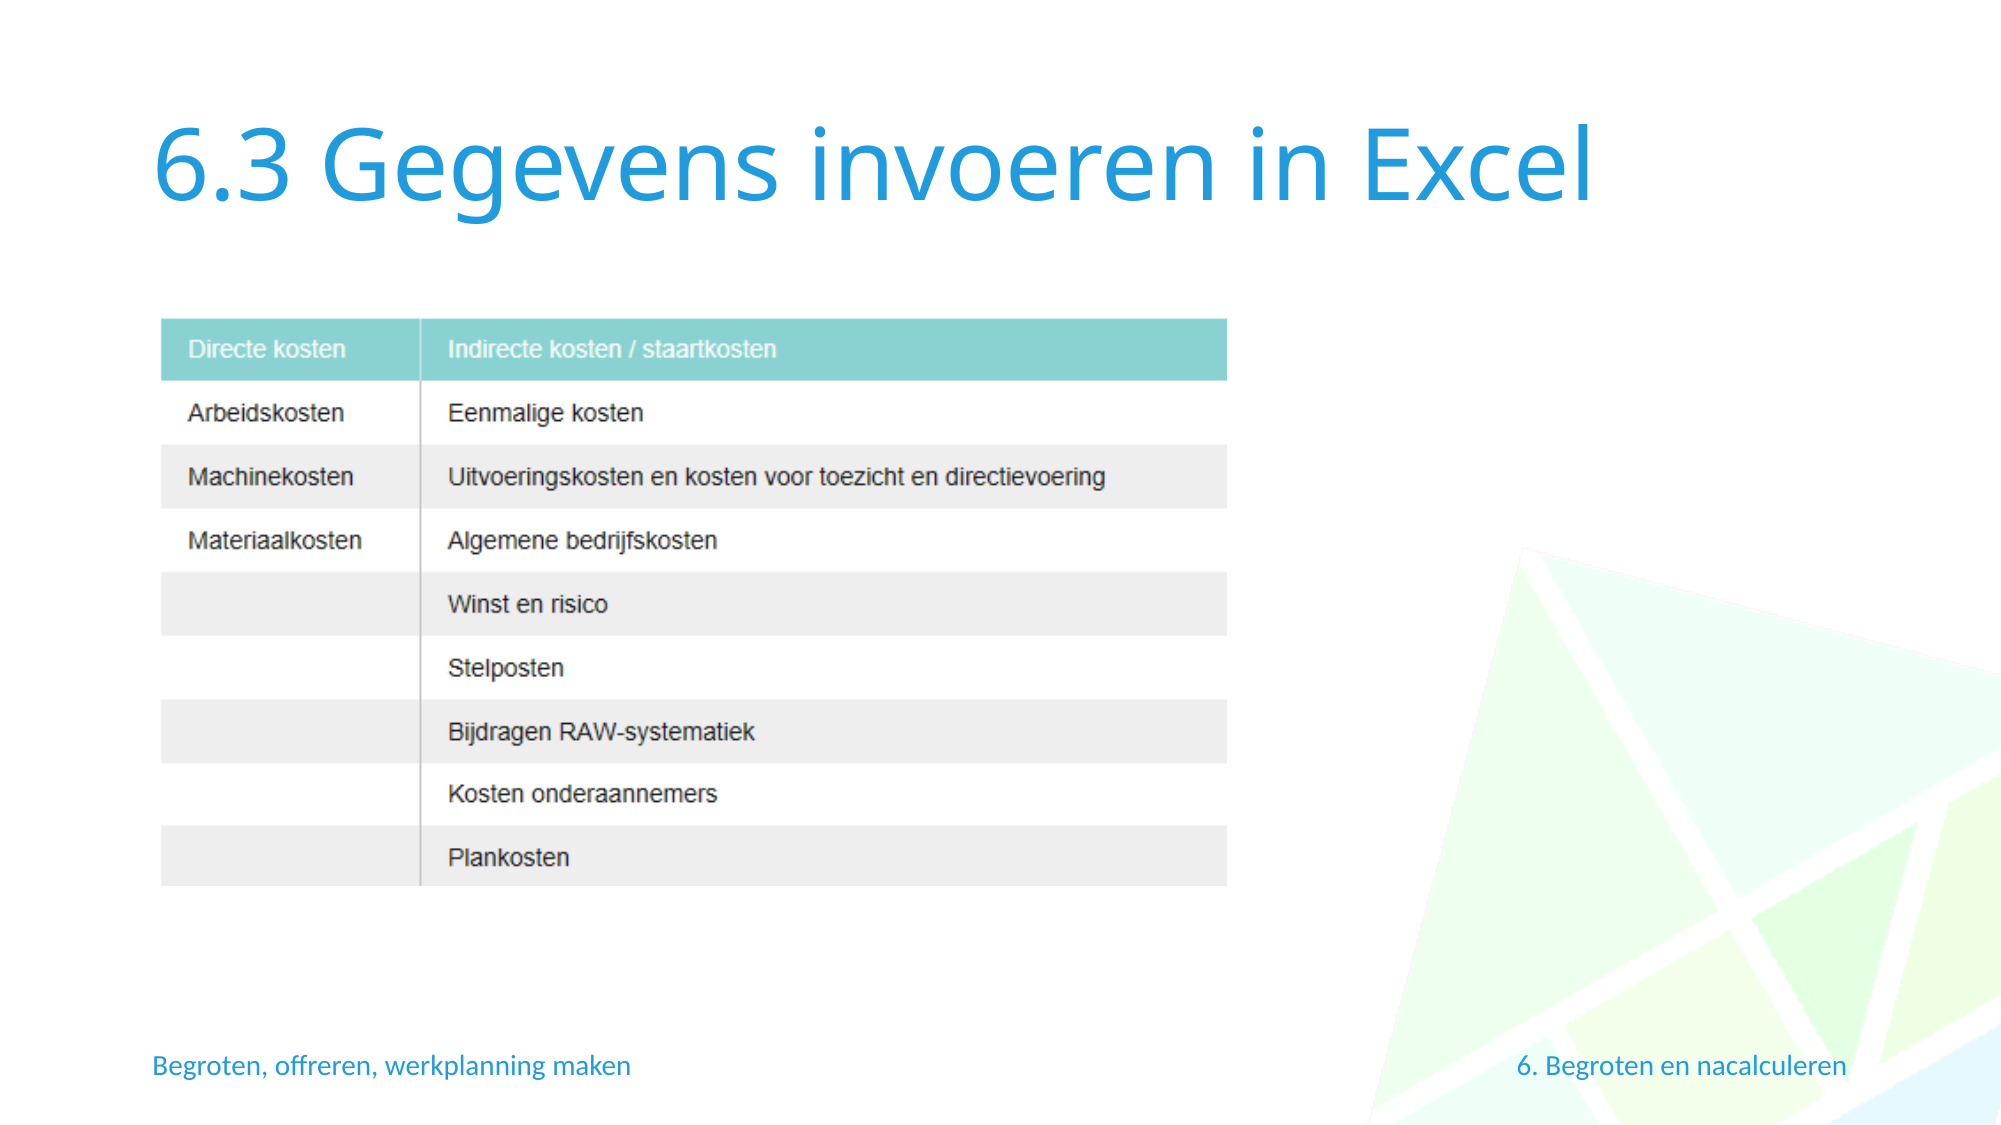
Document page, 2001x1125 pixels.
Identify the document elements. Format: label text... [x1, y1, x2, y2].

title 6.3 Gegevens invoeren in Excel [137, 59, 1863, 278]
list 6. Begroten en nacalculeren [1412, 1042, 1863, 1103]
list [158, 312, 1227, 886]
list Begroten, offreren, werkplanning maken [137, 1042, 658, 1087]
